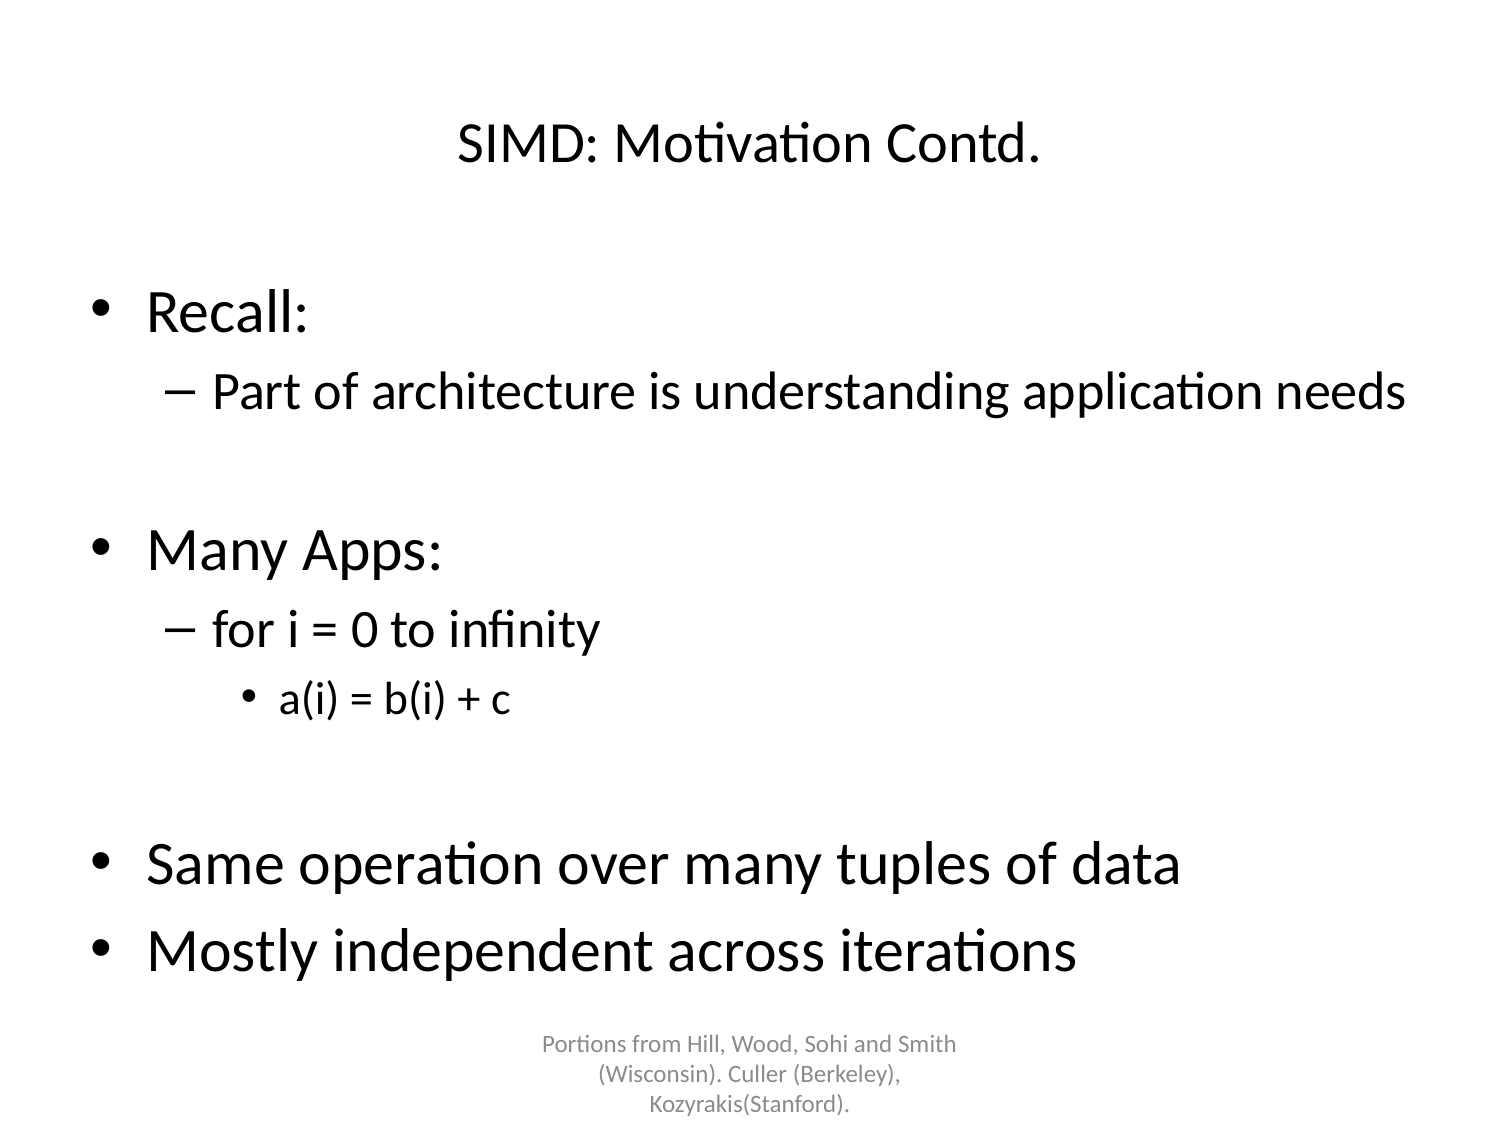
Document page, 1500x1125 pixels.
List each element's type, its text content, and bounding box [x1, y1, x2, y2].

footer Portions from Hill, Wood, Sohi and Smith (Wisconsin). Culler (Berkeley), Kozyrakis(Stanford). [512, 1042, 988, 1103]
title SIMD: Motivation Contd. [75, 45, 1425, 233]
list Recall: Part of architecture is understanding application needs Many Apps: for i = 0 to infinity a(i) = b(i) + c Same operation over many tuples of data Mostly independent across iterations [75, 262, 1425, 1005]
